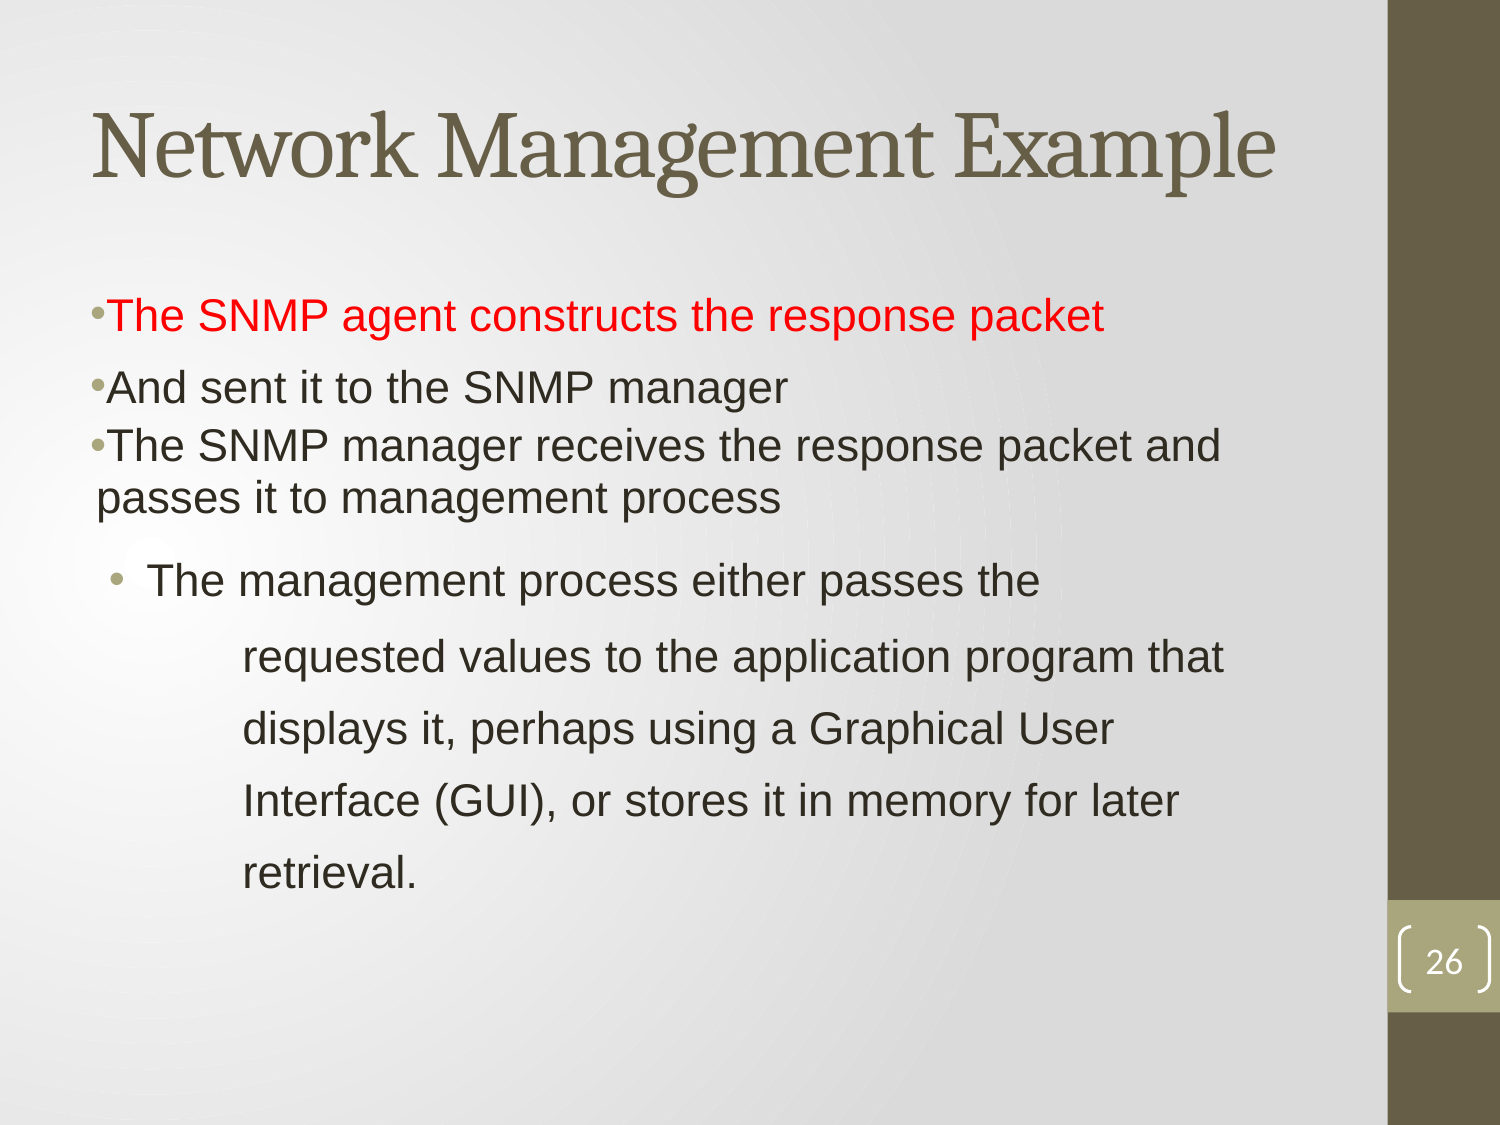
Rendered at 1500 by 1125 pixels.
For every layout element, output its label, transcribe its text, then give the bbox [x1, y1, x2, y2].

list The SNMP agent constructs the response packet And sent it to the SNMP manager The SNMP manager receives the response packet and passes it to management process The management process either passes the requested values to the application program that displays it, perhaps using a Graphical User Interface (GUI), or stores it in memory for later retrieval. [75, 262, 1325, 1050]
slide_number 26 [1397, 925, 1492, 994]
title Network Management Example [75, 45, 1325, 233]
